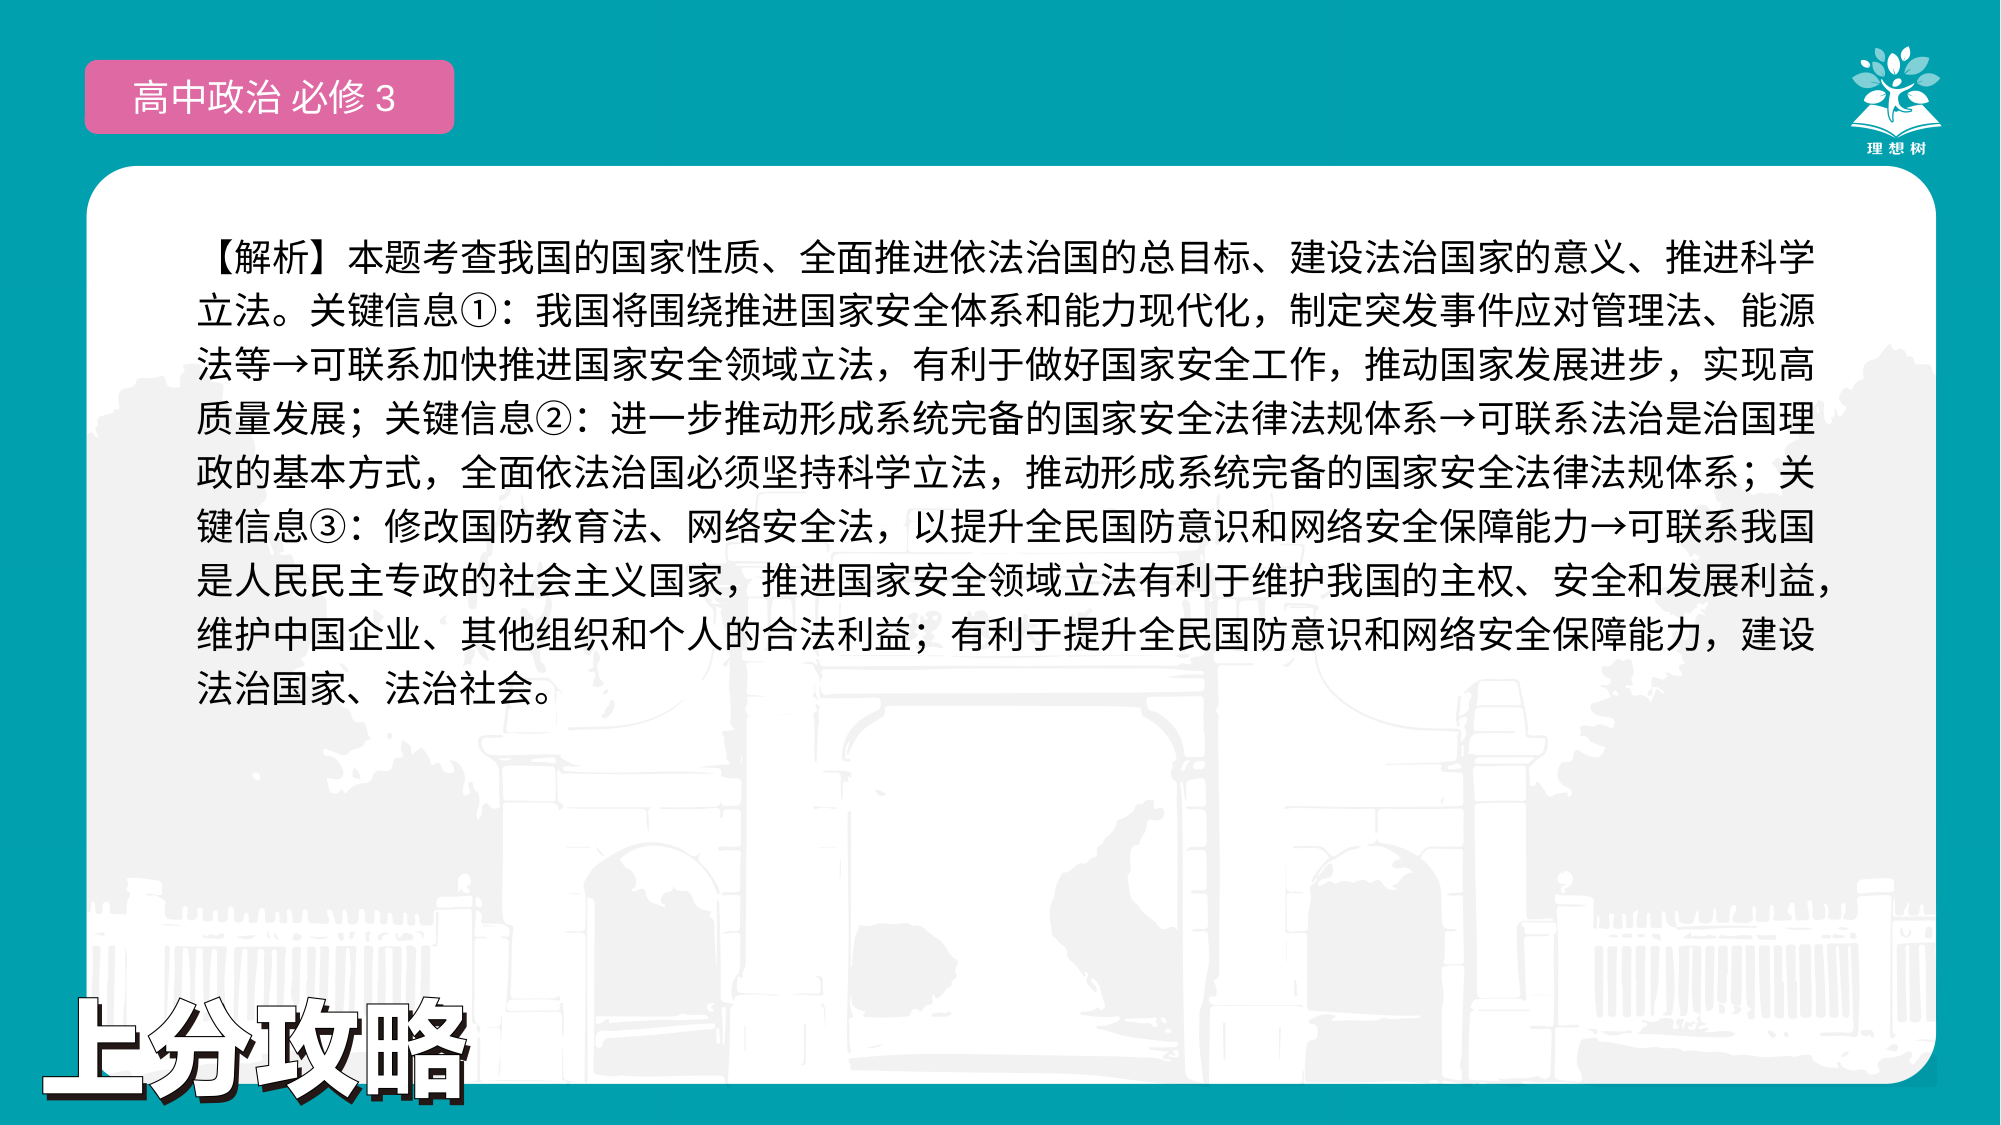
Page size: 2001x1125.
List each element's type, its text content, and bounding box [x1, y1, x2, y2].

text_box 【解析】本题考查我国的国家性质、全面推进依法治国的总目标、建设法治国家的意义、推进科学立法。关键信息①：我国将围绕推进国家安全体系和能力现代化，制定突发事件应对管理法、能源法等→可联系加快推进国家安全领域立法，有利于做好国家安全工作，推动国家发展进步，实现高质量发展；关键信息②：进一步推动形成系统完备的国家安全法律法规体系→可联系法治是治国理政的基本方式，全面依法治国必须坚持科学立法，推动形成系统完备的国家安全法律法规体系；关键信息③：修改国防教育法、网络安全法，以提升全民国防意识和网络安全保障能力→可联系我国是人民民主专政的社会主义国家，推进国家安全领域立法有利于维护我国的主权、安全和发展利益，维护中国企业、其他组织和个人的合法利益；有利于提升全民国防意识和网络安全保障能力，建设法治国家、法治社会。 [181, 217, 1831, 772]
text_box 高中政治 必修3 [83, 58, 456, 135]
picture [0, 0, 2001, 1125]
